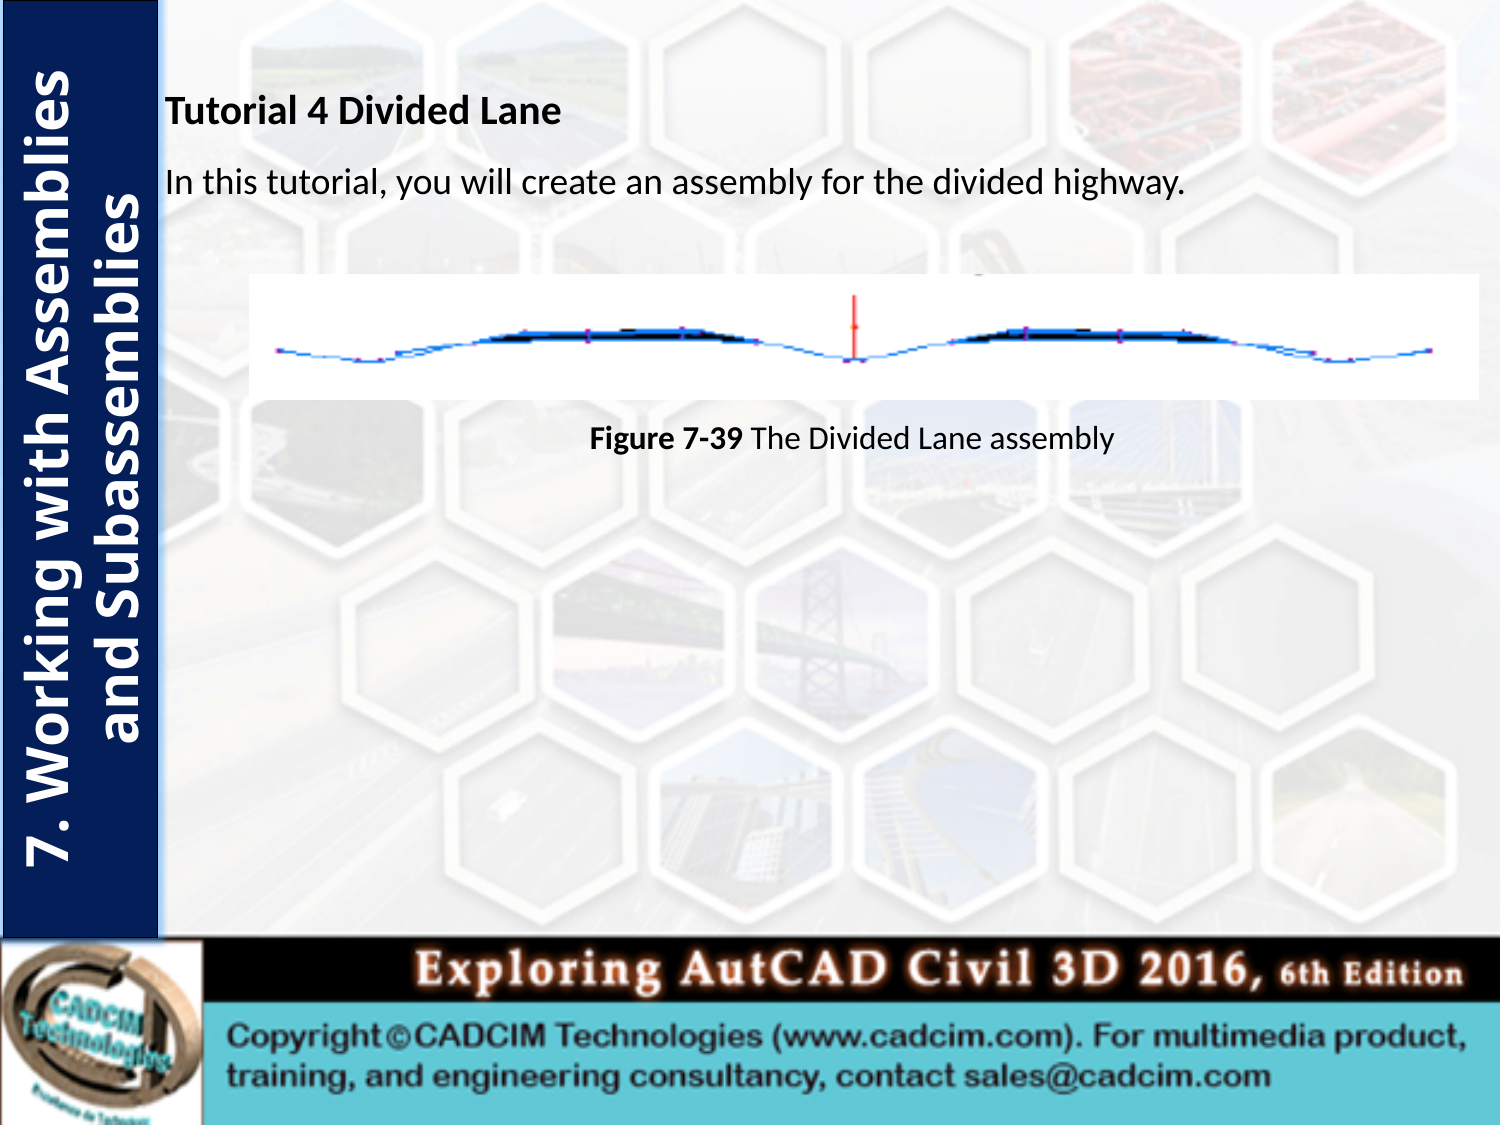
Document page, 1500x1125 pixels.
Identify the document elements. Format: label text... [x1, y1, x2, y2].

text_box Tutorial 4 Divided Lane [149, 75, 900, 140]
picture [0, 0, 1500, 1125]
text_box Figure 7-39 The Divided Lane assembly [575, 408, 1150, 464]
text_box In this tutorial, you will create an assembly for the divided highway. [149, 149, 1438, 210]
